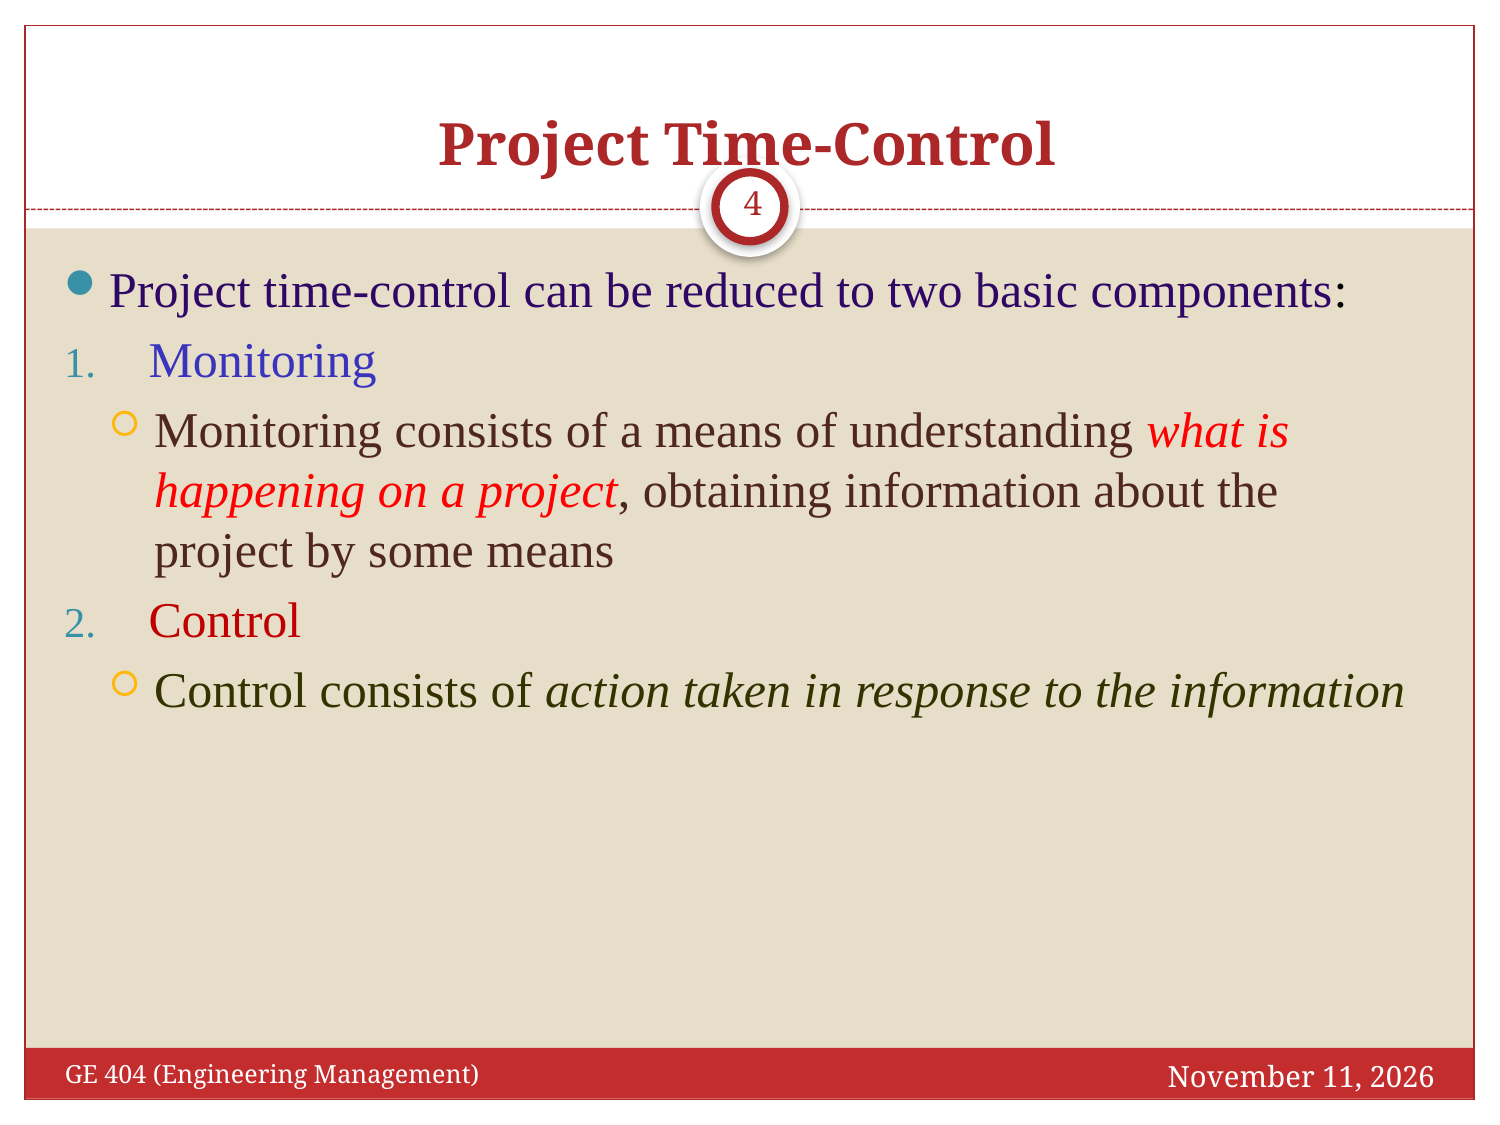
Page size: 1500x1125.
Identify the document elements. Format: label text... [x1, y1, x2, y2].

list Project time-control can be reduced to two basic components: Monitoring Monitoring consists of a means of understanding what is happening on a project, obtaining information about the project by some means Control Control consists of action taken in response to the information [49, 250, 1445, 1001]
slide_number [950, 1050, 1450, 1111]
slide_number 4 [715, 168, 791, 241]
title Project Time-Control [47, 60, 1448, 185]
footer GE 404 (Engineering Management) [50, 1051, 638, 1112]
